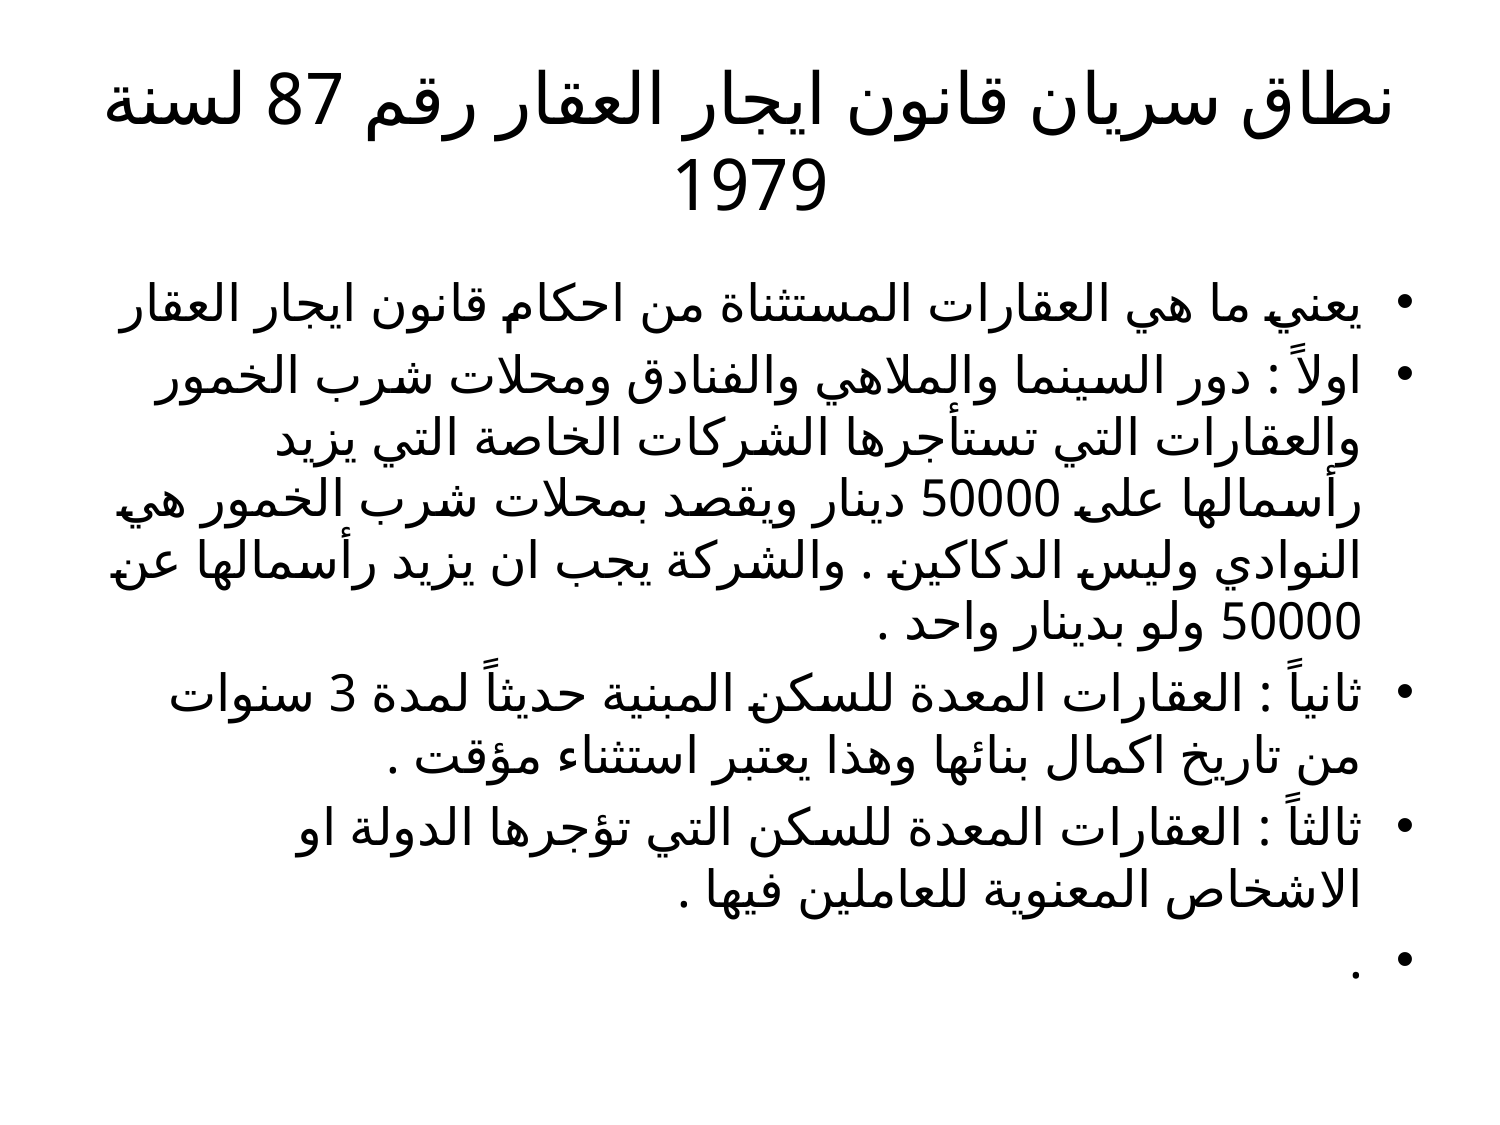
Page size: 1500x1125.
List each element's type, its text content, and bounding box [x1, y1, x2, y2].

title نطاق سريان قانون ايجار العقار رقم 87 لسنة 1979 [75, 45, 1425, 233]
list يعني ما هي العقارات المستثناة من احكام قانون ايجار العقار اولاً : دور السينما والملاهي والفنادق ومحلات شرب الخمور والعقارات التي تستأجرها الشركات الخاصة التي يزيد رأسمالها على 50000 دينار ويقصد بمحلات شرب الخمور هي النوادي وليس الدكاكين . والشركة يجب ان يزيد رأسمالها عن 50000 ولو بدينار واحد . ثانياً : العقارات المعدة للسكن المبنية حديثاً لمدة 3 سنوات من تاريخ اكمال بنائها وهذا يعتبر استثناء مؤقت . ثالثاً : العقارات المعدة للسكن التي تؤجرها الدولة او الاشخاص المعنوية للعاملين فيها . . [75, 262, 1425, 1005]
